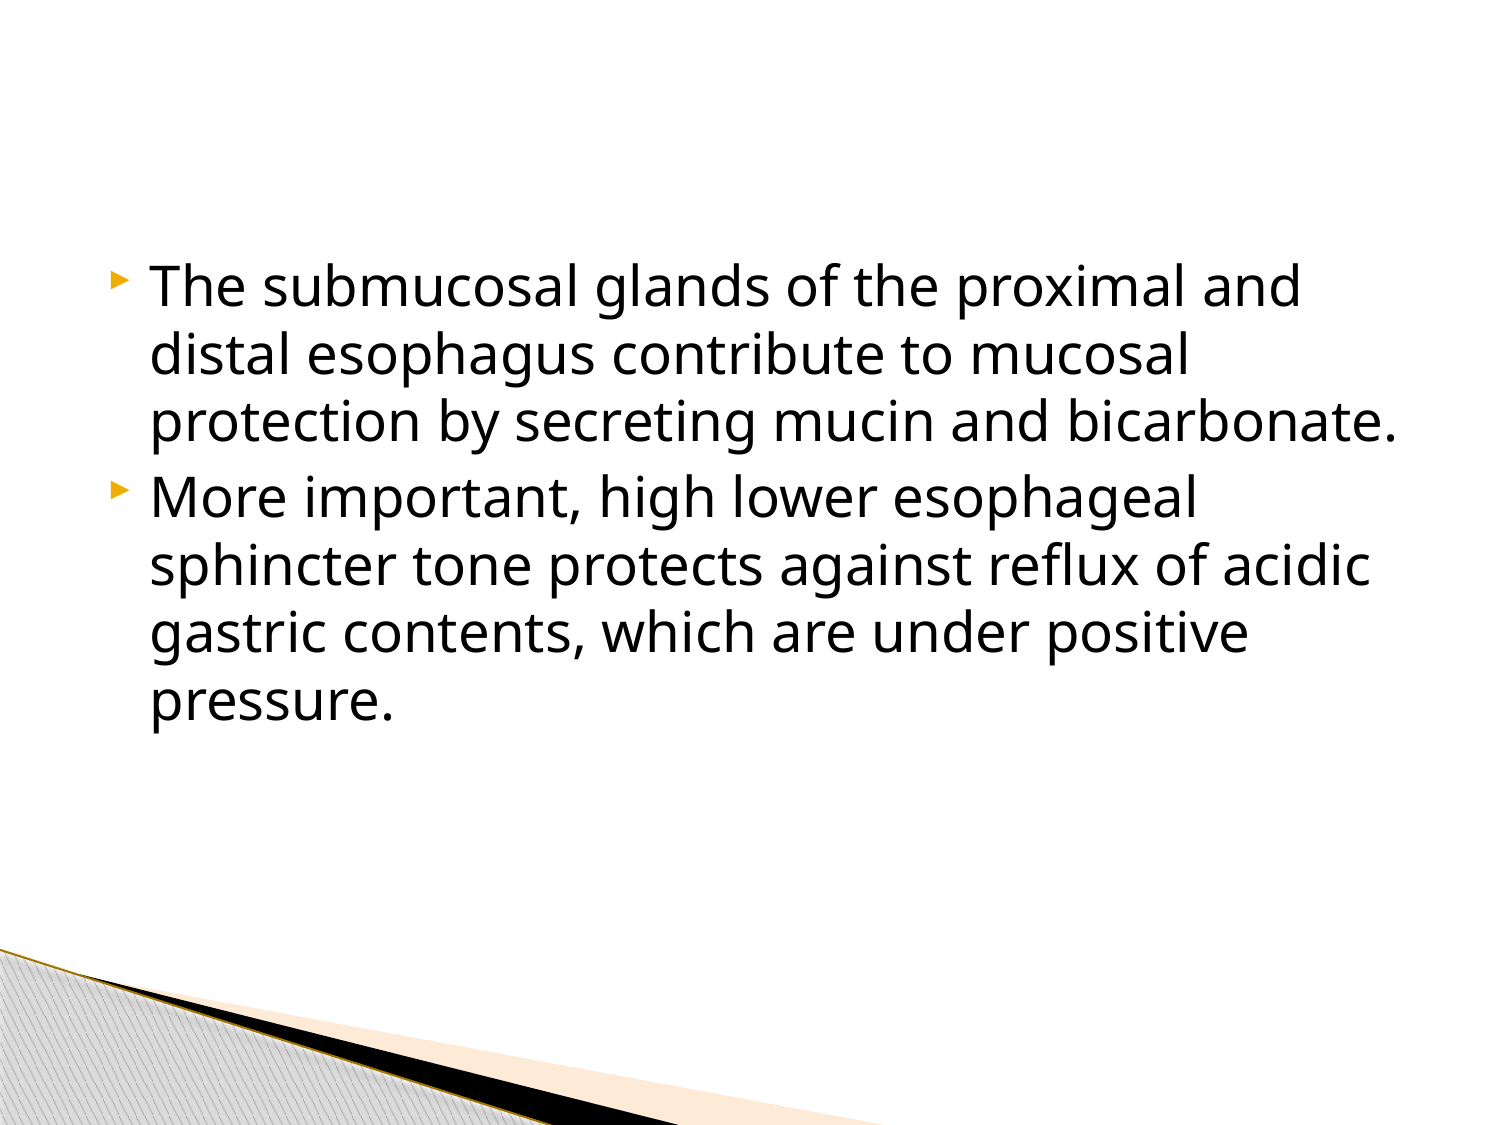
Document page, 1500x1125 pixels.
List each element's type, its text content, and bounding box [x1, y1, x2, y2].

list The submucosal glands of the proximal and distal esophagus contribute to mucosal protection by secreting mucin and bicarbonate. More important, high lower esophageal sphincter tone protects against reflux of acidic gastric contents, which are under positive pressure. [75, 243, 1425, 986]
